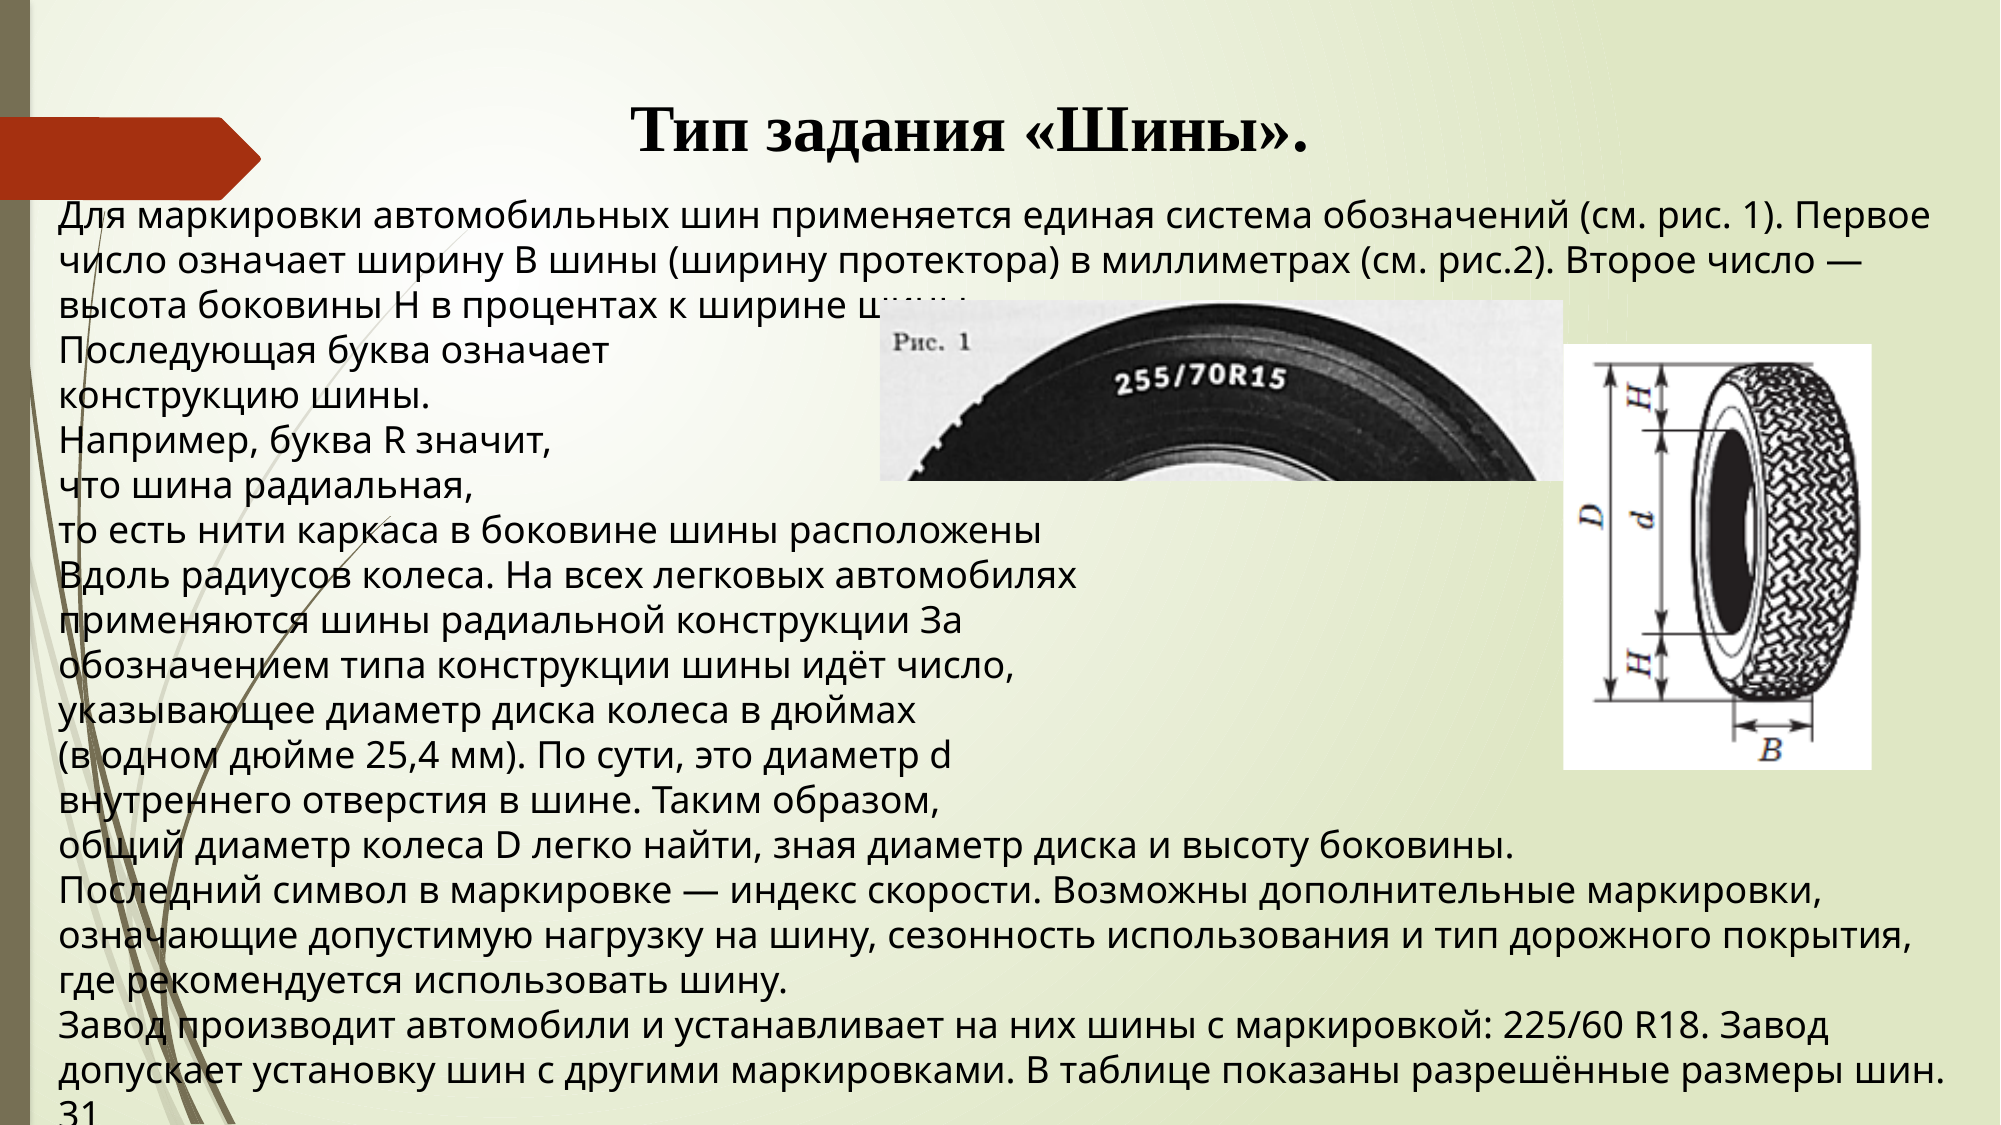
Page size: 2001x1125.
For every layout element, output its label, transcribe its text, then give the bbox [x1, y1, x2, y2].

picture [879, 300, 1872, 771]
text_box Для маркировки автомобильных шин применяется единая система обозначений (см. рис. 1). Первое число означает ширину В шины (ширину протектора) в миллиметрах (см. рис.2). Второе число —высота боковины Н в процентах к ширине шины. Последующая буква означает конструкцию шины. Например, буква R значит, что шина радиальная, то есть нити каркаса в боковине шины расположены Вдоль радиусов колеса. На всех легковых автомобилях применяются шины радиальной конструкции За обозначением типа конструкции шины идёт число, указывающее диаметр диска колеса в дюймах (в одном дюйме 25,4 мм). По сути, это диаметр d внутреннего отверстия в шине. Таким образом, общий диаметр колеса D легко найти, зная диаметр диска и высоту боковины. Последний символ в маркировке — индекс скорости. Возможны дополнительные маркировки, означающие допустимую нагрузку на шину, сезонность использования и тип дорожного покрытия, где рекомендуется использовать шину. Завод производит автомобили и устанавливает на них шины с маркировкой: 225/60 R18. Завод допускает установку шин с другими маркировками. В таблице показаны разрешённые размеры шин. 31 [43, 183, 1983, 1125]
text_box Тип задания «Шины». [43, 77, 1914, 172]
